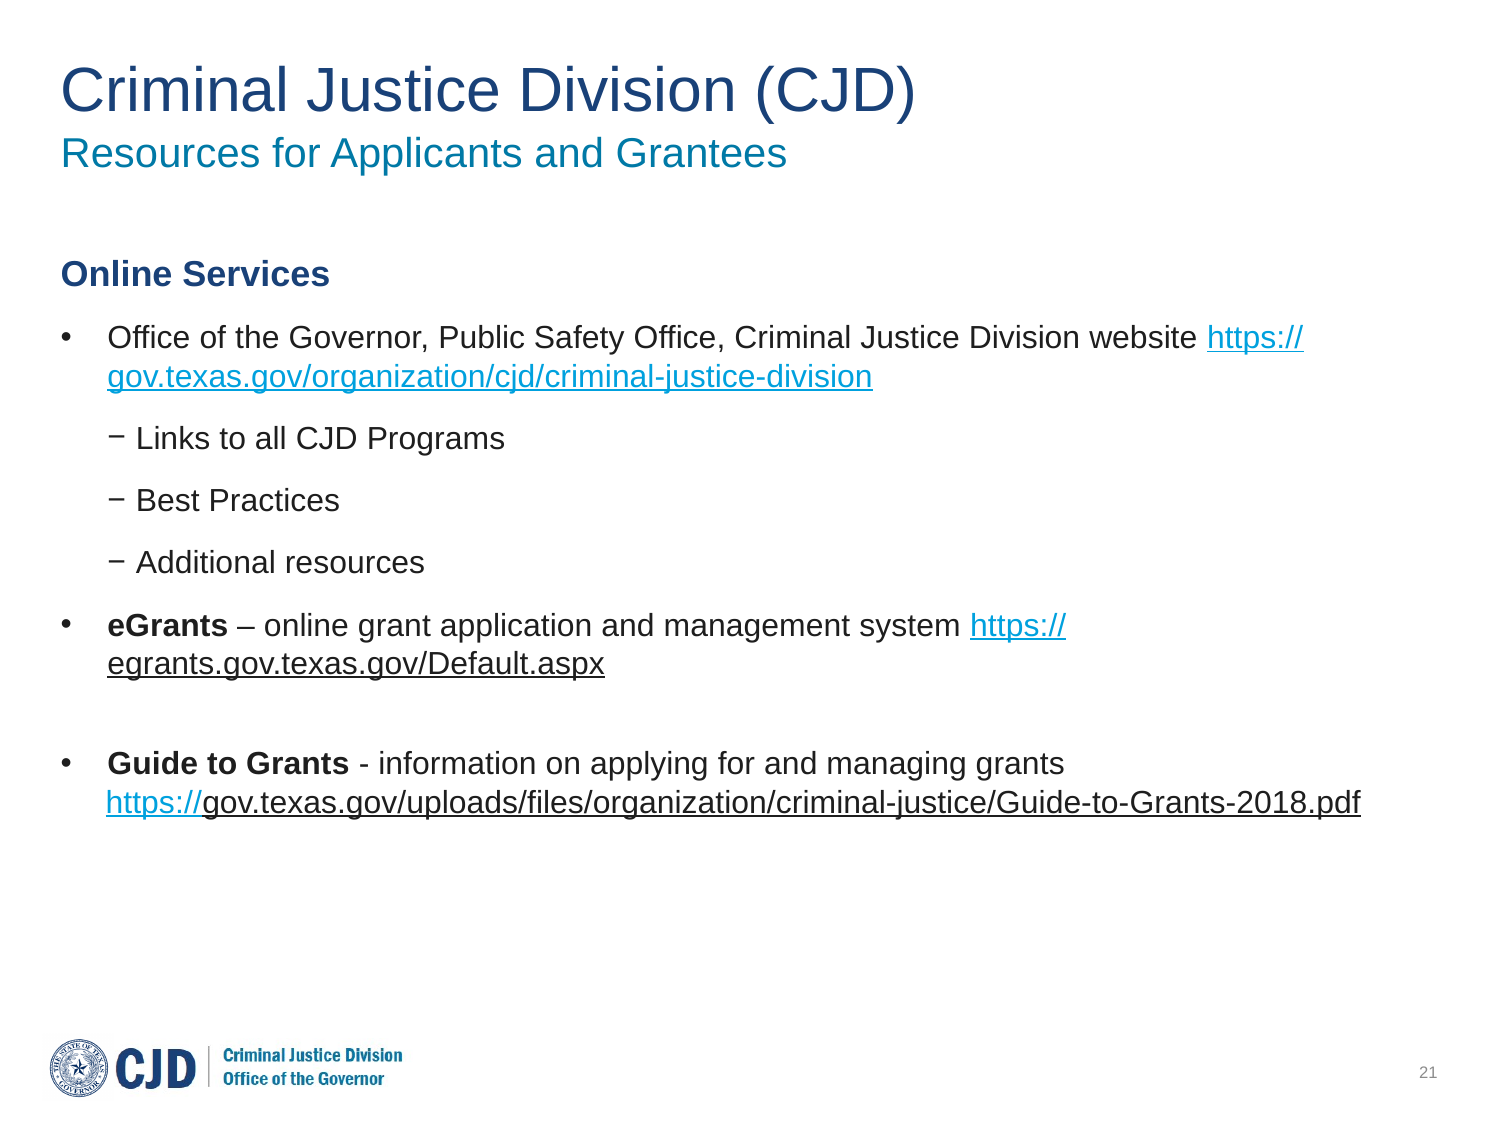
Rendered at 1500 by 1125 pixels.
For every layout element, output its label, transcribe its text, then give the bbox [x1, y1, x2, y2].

list Resources for Applicants and Grantees [60, 126, 1437, 285]
title Criminal Justice Division (CJD) [60, 48, 1437, 126]
list Online Services Office of the Governor, Public Safety Office, Criminal Justice Division website https://gov.texas.gov/organization/cjd/criminal-justice-division Links to all CJD Programs Best Practices Additional resources eGrants – online grant application and management system https://egrants.gov.texas.gov/Default.aspx Guide to Grants - information on applying for and managing grants https://gov.texas.gov/uploads/files/organization/criminal-justice/Guide-to-Grants-2018.pdf [60, 249, 1413, 893]
picture [114, 1038, 420, 1097]
slide_number 21 [1307, 1051, 1438, 1093]
